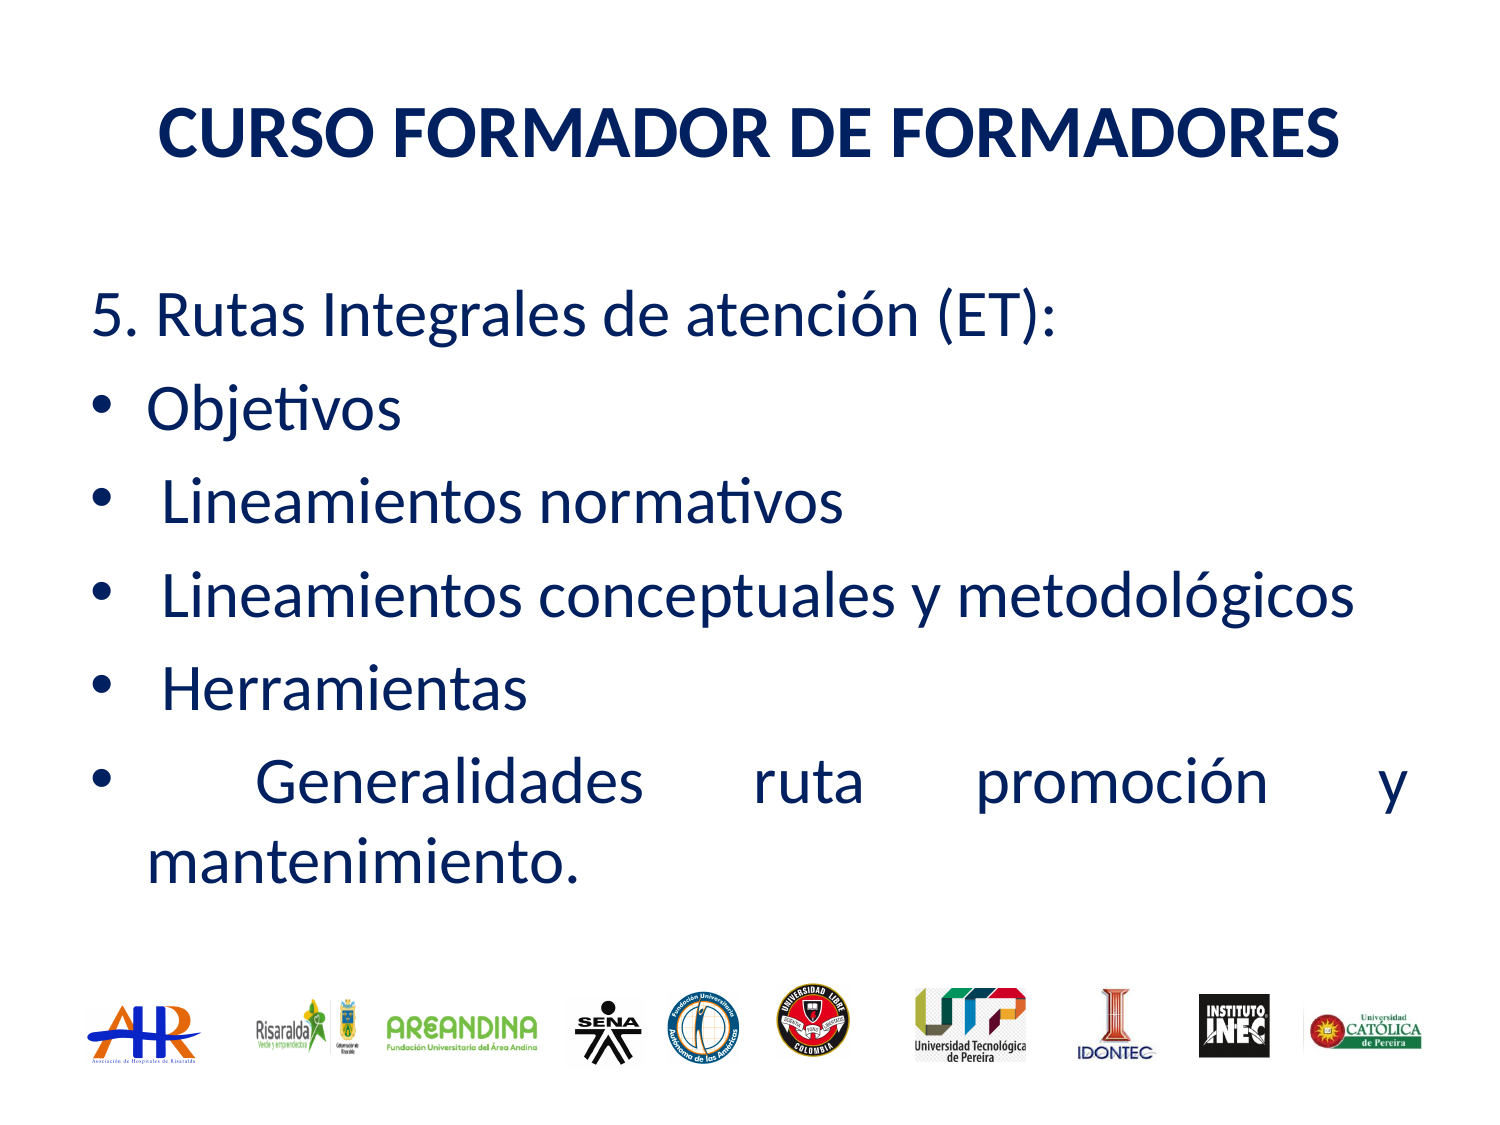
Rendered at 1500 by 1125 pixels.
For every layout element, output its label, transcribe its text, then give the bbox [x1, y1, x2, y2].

picture [666, 990, 740, 1066]
picture [253, 993, 361, 1060]
picture [565, 995, 645, 1069]
picture [1198, 991, 1270, 1062]
picture [1065, 981, 1164, 1065]
title CURSO FORMADOR DE FORMADORES [75, 45, 1425, 210]
picture [1303, 986, 1425, 1074]
picture [84, 1004, 203, 1066]
picture [915, 988, 1026, 1063]
list 5. Rutas Integrales de atención (ET): Objetivos Lineamientos normativos Lineamientos conceptuales y metodológicos Herramientas Generalidades ruta promoción y mantenimiento. [75, 262, 1425, 1005]
picture [383, 1009, 540, 1060]
picture [774, 981, 852, 1059]
